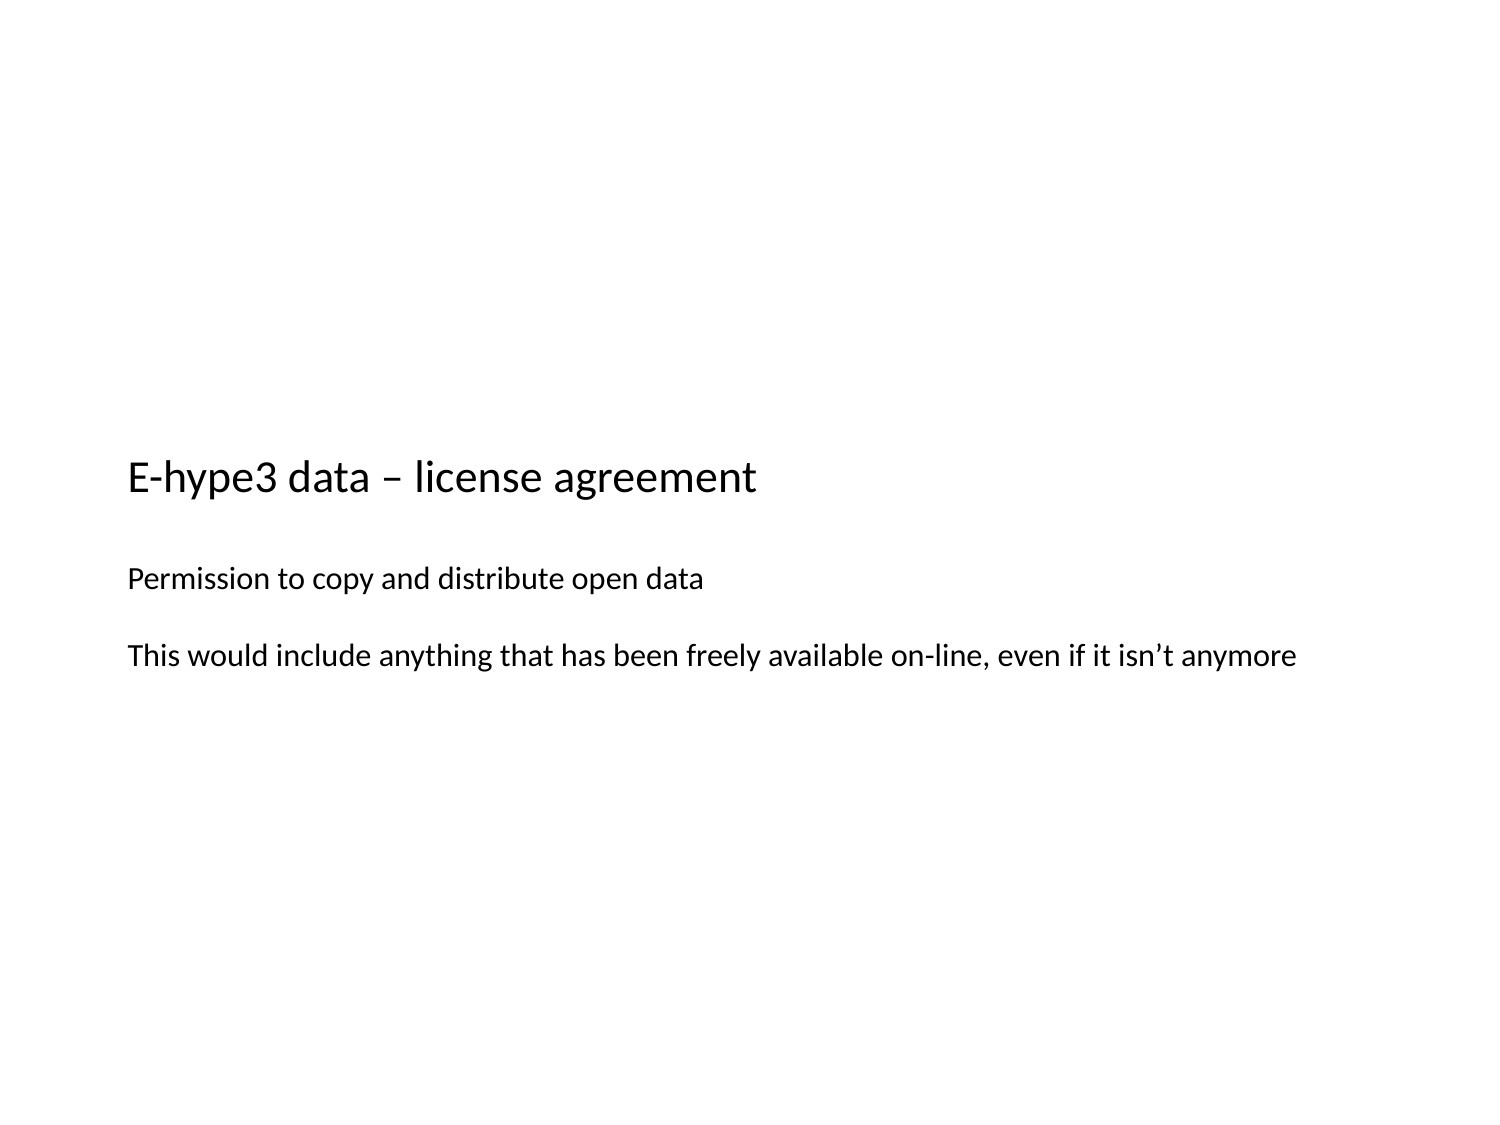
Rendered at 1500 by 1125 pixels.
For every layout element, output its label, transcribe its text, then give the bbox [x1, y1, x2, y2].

title E-hype3 data – license agreement Permission to copy and distribute open data This would include anything that has been freely available on-line, even if it isn’t anymore [112, 439, 1388, 681]
